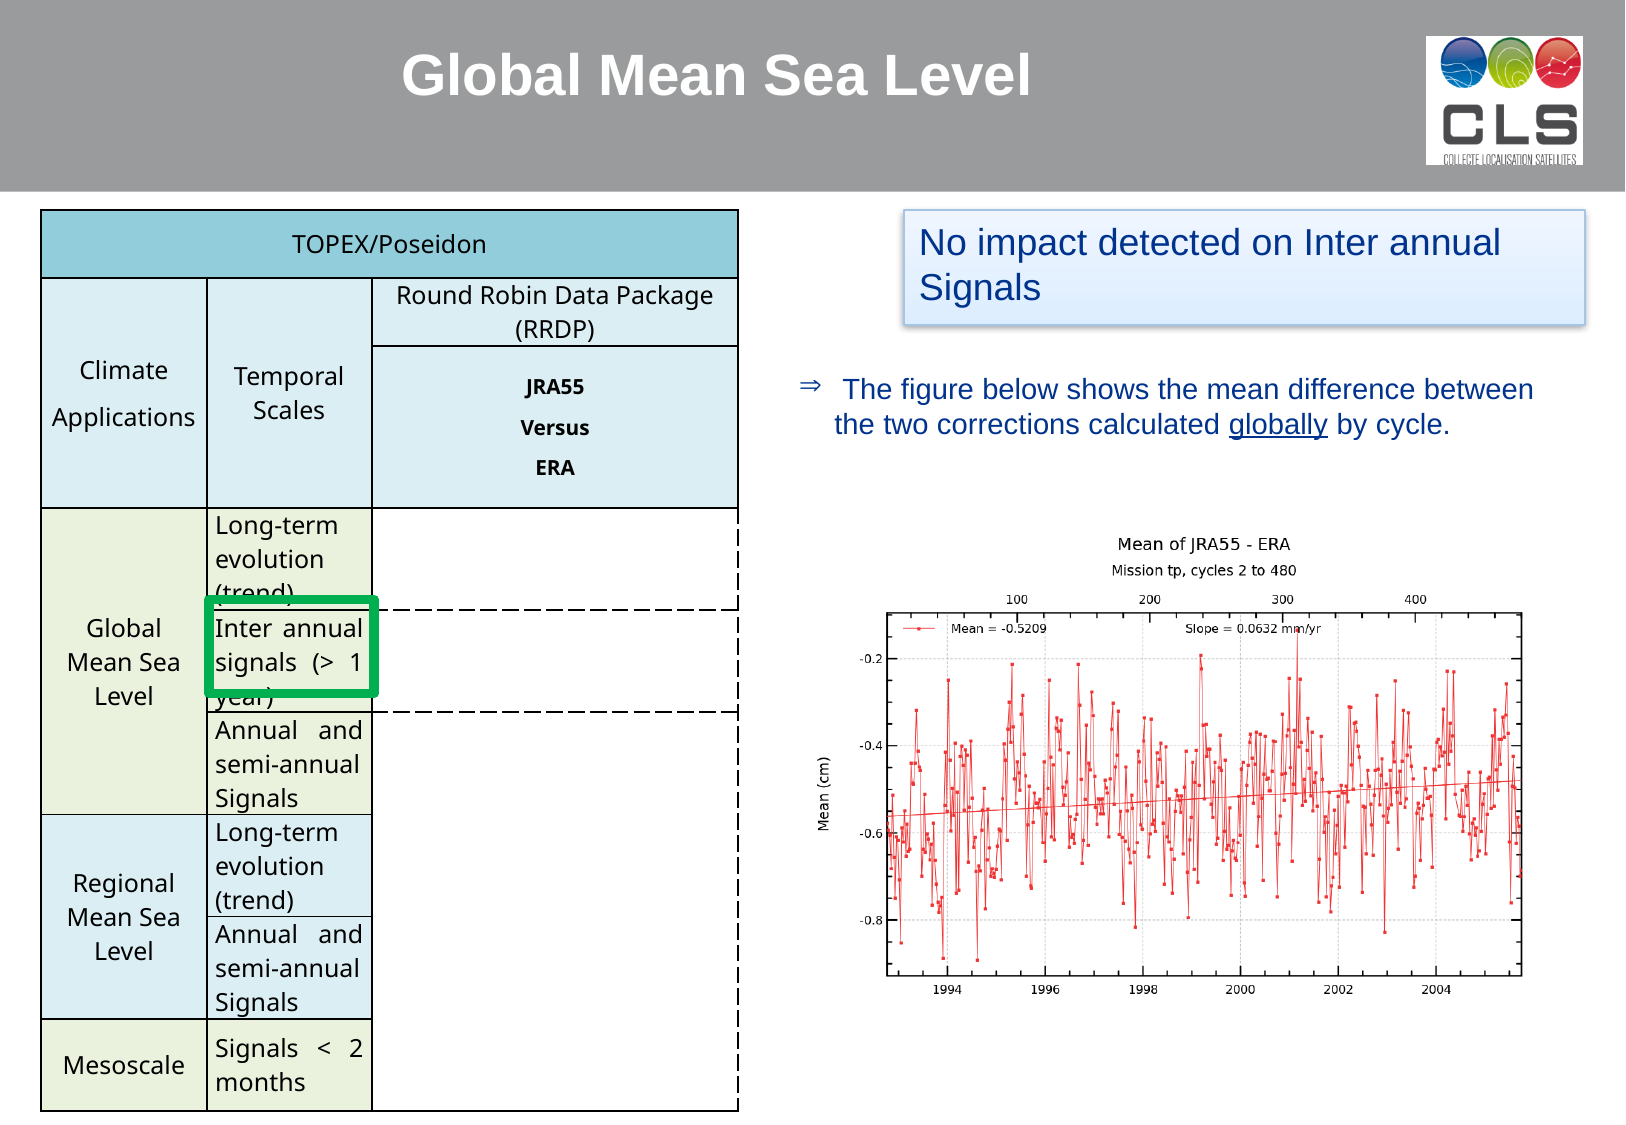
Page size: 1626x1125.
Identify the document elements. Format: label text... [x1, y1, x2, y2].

text_box Global Mean Sea Level [386, 40, 1162, 119]
picture [1426, 36, 1583, 165]
table_cell Round Robin Data Package (RRDP) [373, 279, 737, 345]
table_cell Regional Mean Sea Level [42, 815, 206, 1018]
table_cell Annual and semi-annual Signals [208, 713, 371, 814]
table_cell JRA55 Versus ERA [373, 347, 737, 507]
table_cell Mesoscale [42, 1020, 206, 1110]
table_cell Temporal Scales [208, 279, 371, 507]
picture [788, 515, 1548, 1020]
table_header TOPEX/Poseidon [42, 211, 737, 277]
text_box No impact detected on Inter annual Signals [903, 209, 1586, 326]
table_cell Annual and semi-annual Signals [208, 917, 371, 1018]
text_box [207, 597, 376, 696]
table_cell Long-term evolution (trend) [208, 509, 371, 597]
table_cell [373, 712, 738, 1110]
table_cell Long-term evolution (trend) [208, 815, 371, 916]
table_cell [373, 509, 738, 610]
table_cell [373, 610, 738, 712]
table_cell Climate Applications [42, 279, 206, 507]
text_box The figure below shows the mean difference between the two corrections calculated globally by cycle. [784, 362, 1599, 448]
table_cell Inter annual signals (> 1 year) [208, 696, 371, 711]
table_cell Signals < 2 months [208, 1020, 371, 1110]
table_cell Global Mean Sea Level [42, 509, 206, 814]
